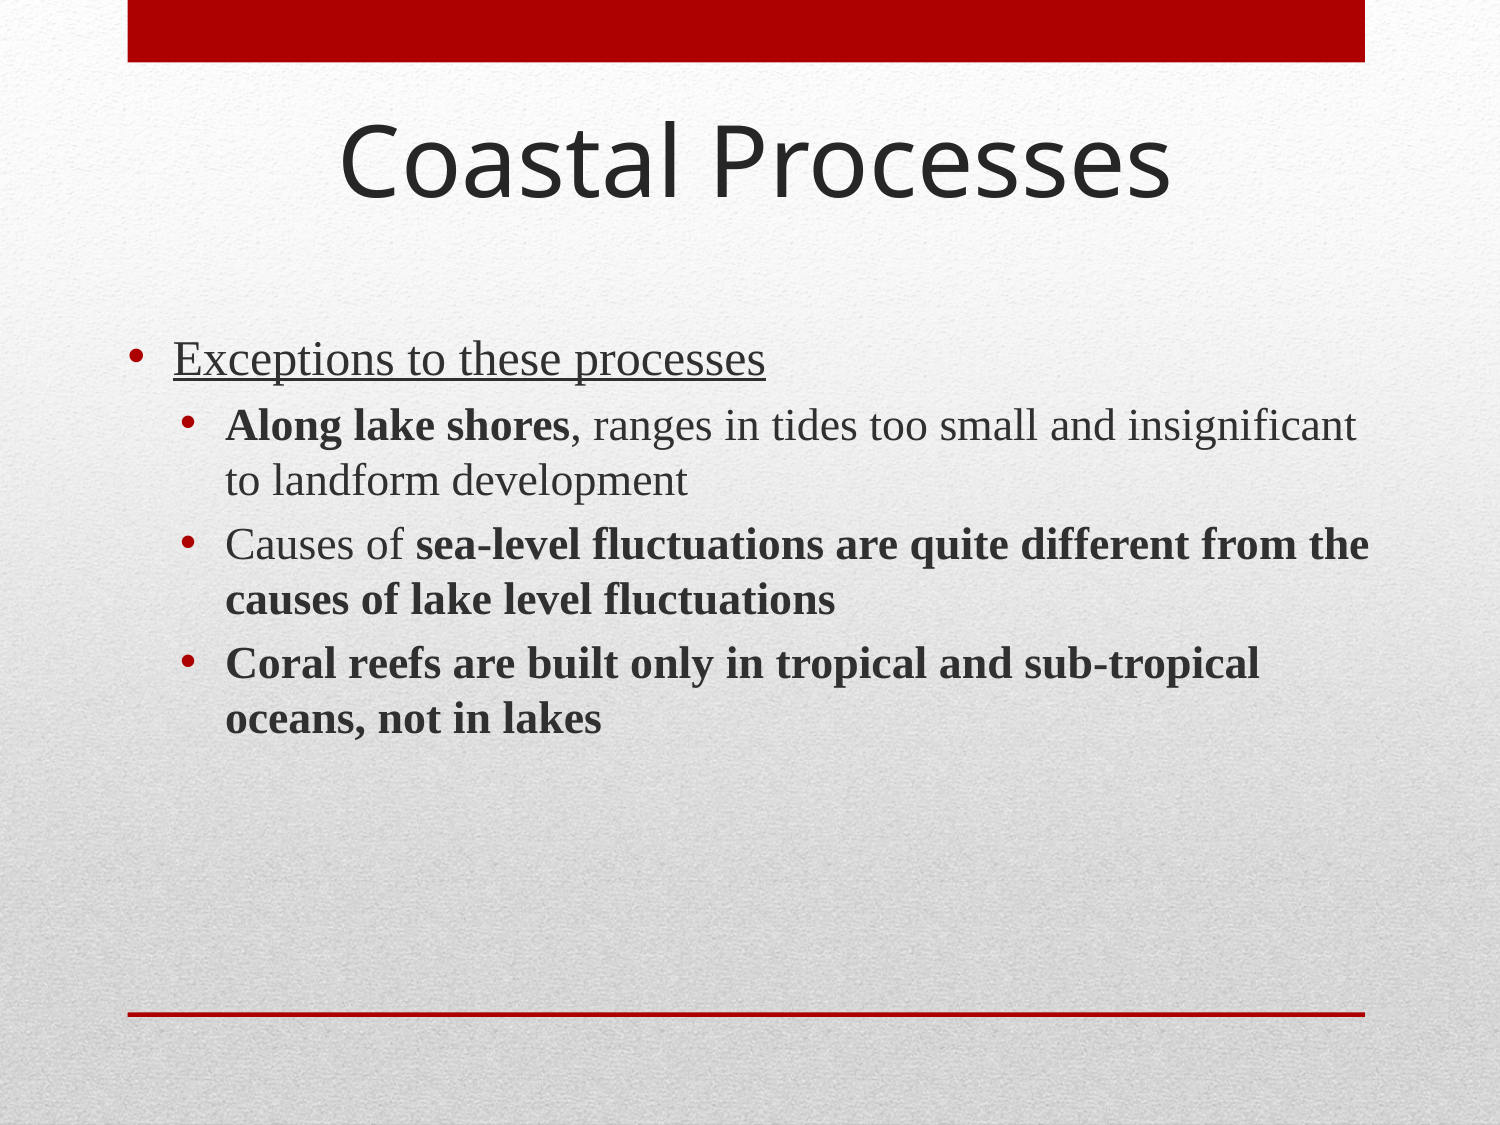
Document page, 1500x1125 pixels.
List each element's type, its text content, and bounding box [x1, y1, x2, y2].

list Exceptions to these processes Along lake shores, ranges in tides too small and insignificant to landform development Causes of sea-level fluctuations are quite different from the causes of lake level fluctuations Coral reefs are built only in tropical and sub-tropical oceans, not in lakes [112, 212, 1413, 856]
title Coastal Processes [187, 37, 1325, 225]
